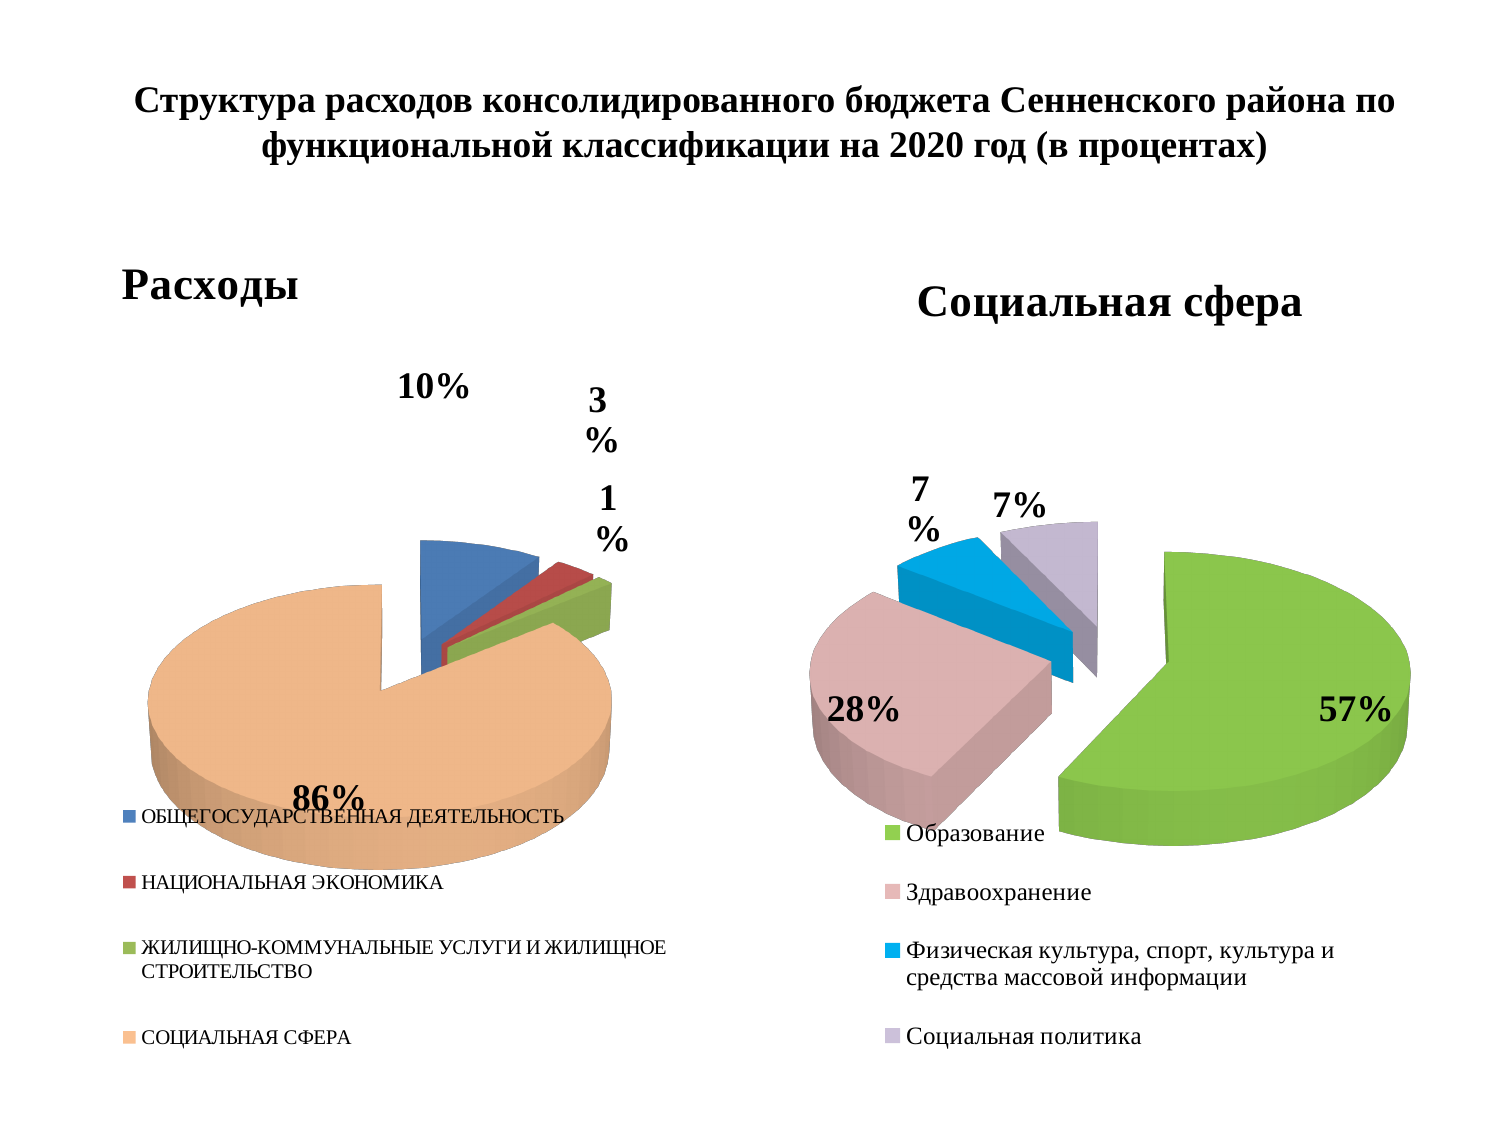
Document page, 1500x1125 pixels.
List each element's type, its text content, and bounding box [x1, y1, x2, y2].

chart [74, 236, 738, 1107]
chart [761, 236, 1459, 1095]
title Структура расходов консолидированного бюджета Сенненского района по функциональной классификации на 2020 год (в процентах) [76, 54, 1454, 185]
